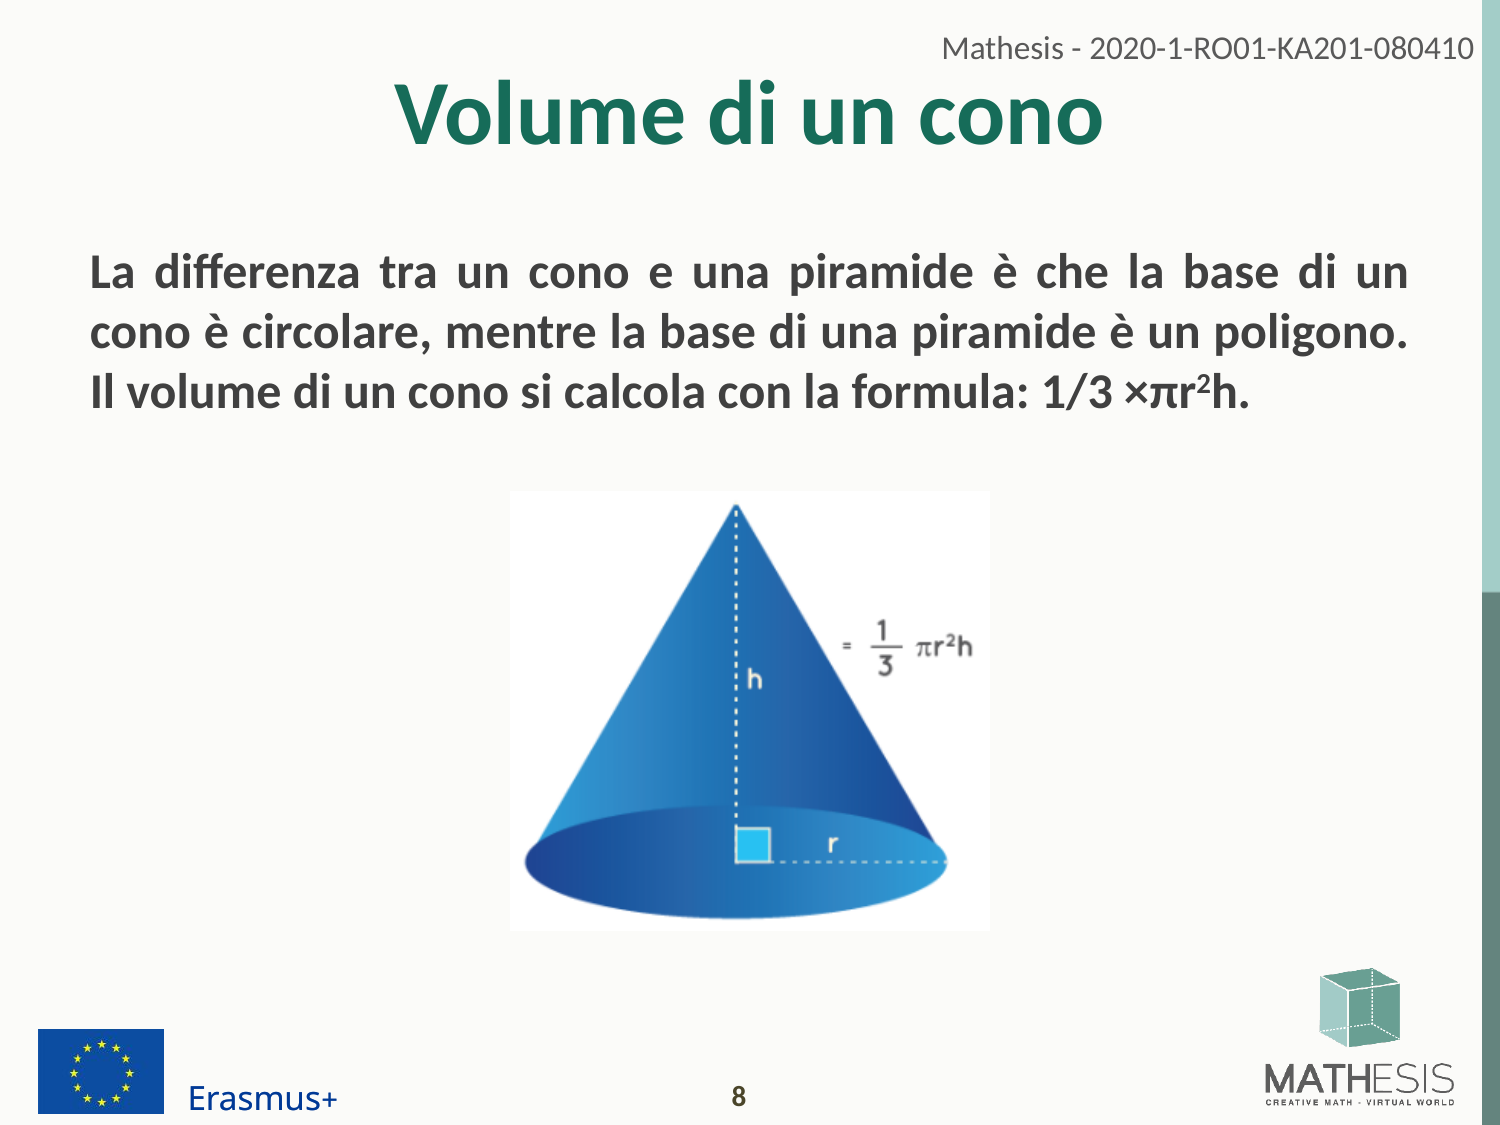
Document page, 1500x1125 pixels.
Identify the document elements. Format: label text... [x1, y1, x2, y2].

title Volume di un cono [75, 45, 1425, 160]
list La differenza tra un cono e una piramide è che la base di un cono è circolare, mentre la base di una piramide è un poligono. Il volume di un cono si calcola con la formula: 1/3 ×πr2h. [75, 160, 1425, 904]
picture [510, 491, 990, 932]
picture [38, 1029, 164, 1114]
